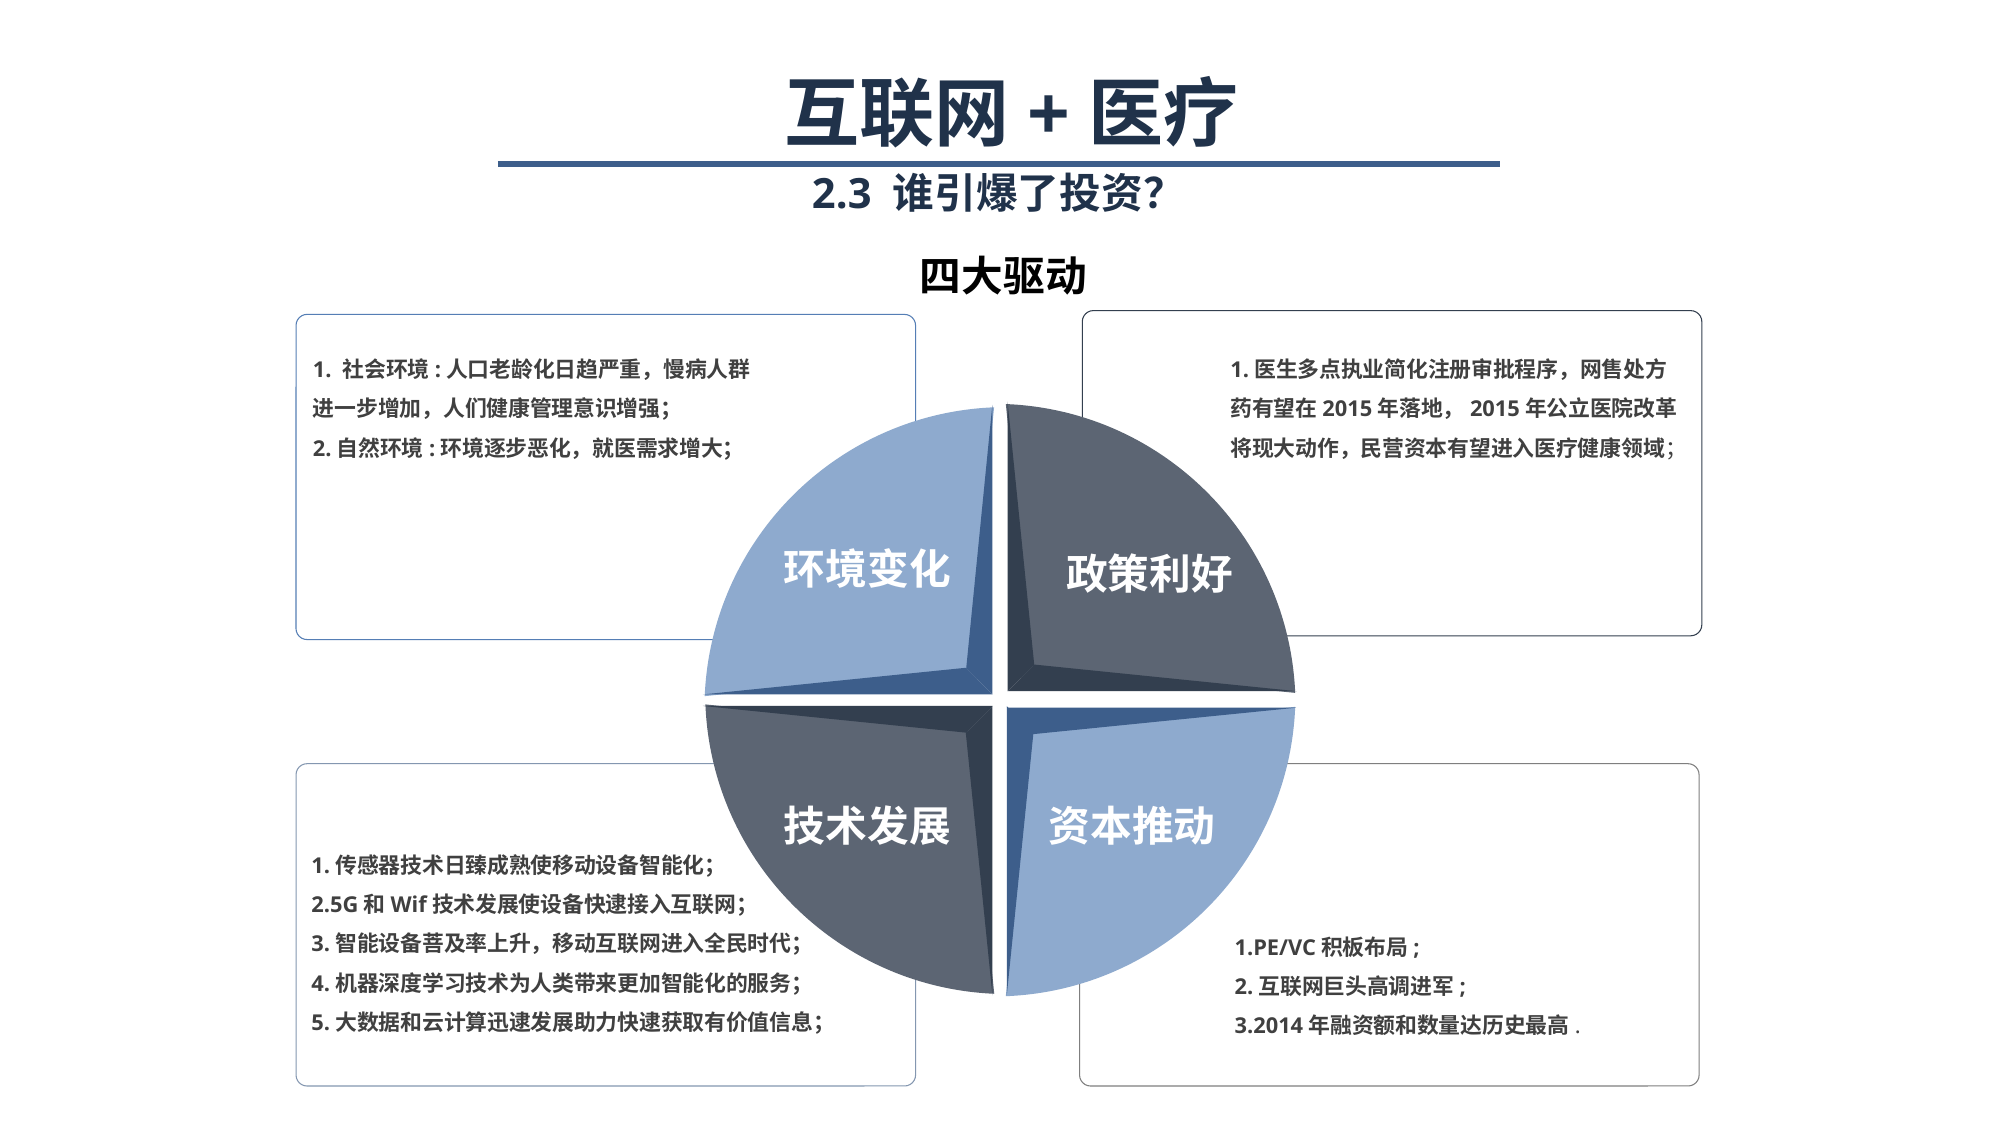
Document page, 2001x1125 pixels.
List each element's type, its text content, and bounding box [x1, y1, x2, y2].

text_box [1005, 705, 1700, 1086]
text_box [497, 65, 1500, 218]
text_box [295, 704, 995, 1086]
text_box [296, 314, 995, 697]
text_box 四大驱动 [905, 218, 1317, 339]
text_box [1005, 310, 1702, 693]
